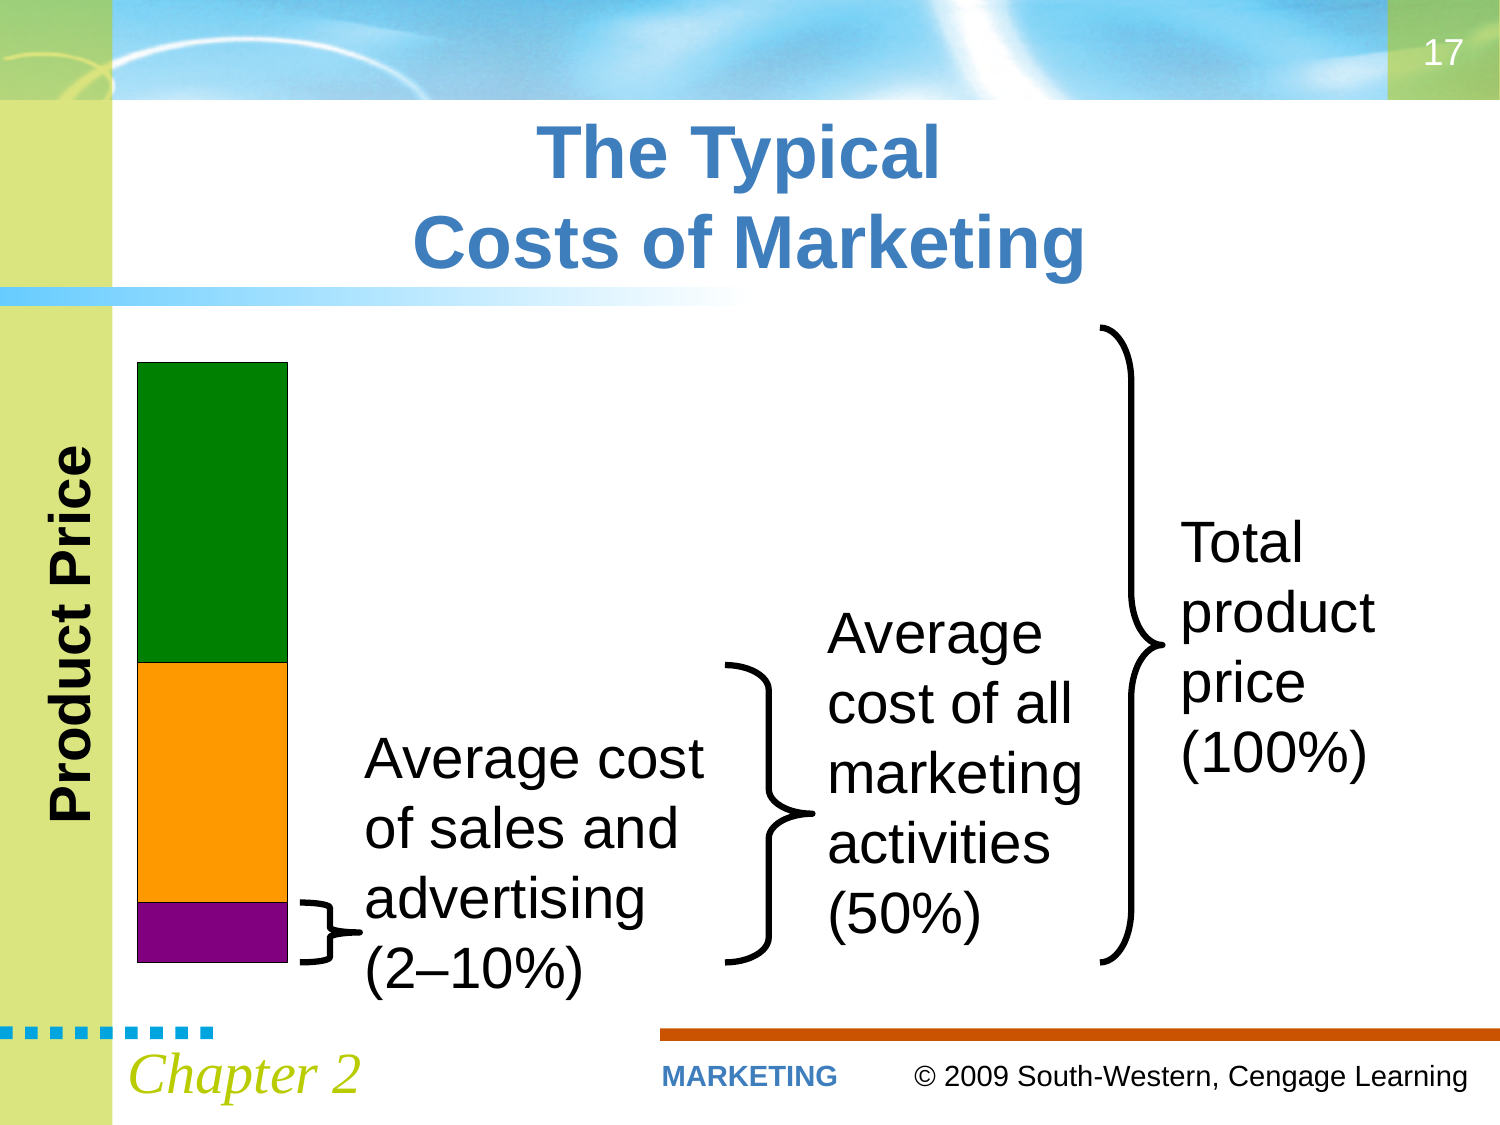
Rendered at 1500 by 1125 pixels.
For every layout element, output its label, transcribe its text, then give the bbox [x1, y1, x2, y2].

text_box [137, 587, 1151, 963]
title The Typical Costs of Marketing [112, 99, 1388, 288]
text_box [24, 362, 288, 963]
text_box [137, 712, 726, 1001]
slide_number 17 [1387, 0, 1500, 101]
footer Chapter 2 [112, 1012, 638, 1113]
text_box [137, 327, 1419, 963]
